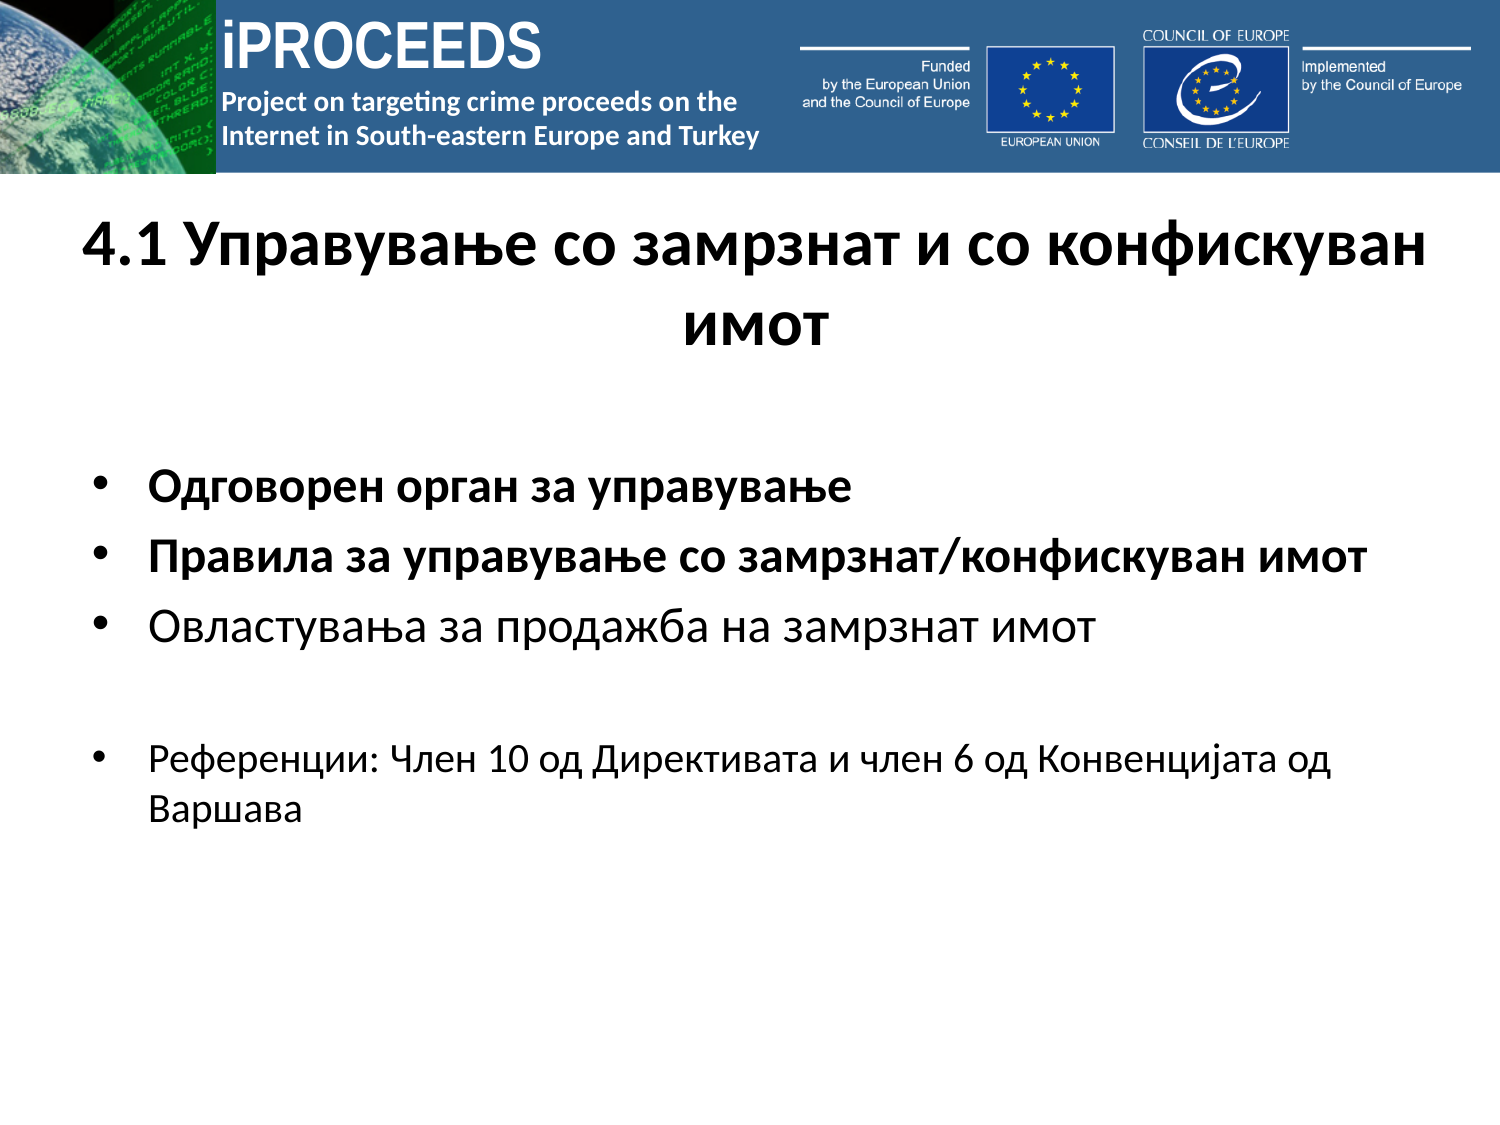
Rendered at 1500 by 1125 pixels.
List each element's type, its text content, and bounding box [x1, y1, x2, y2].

title 4.1 Управување со замрзнат и со конфискуван имот [29, 172, 1483, 386]
picture [0, 0, 216, 174]
picture [800, 30, 1471, 148]
list Одговорен орган за управување Правила за управување со замрзнат/конфискуван имот Овластувања за продажба на замрзнат имот Референции: Член 10 од Директивата и член 6 од Конвенцијата од Варшава [76, 375, 1427, 1017]
